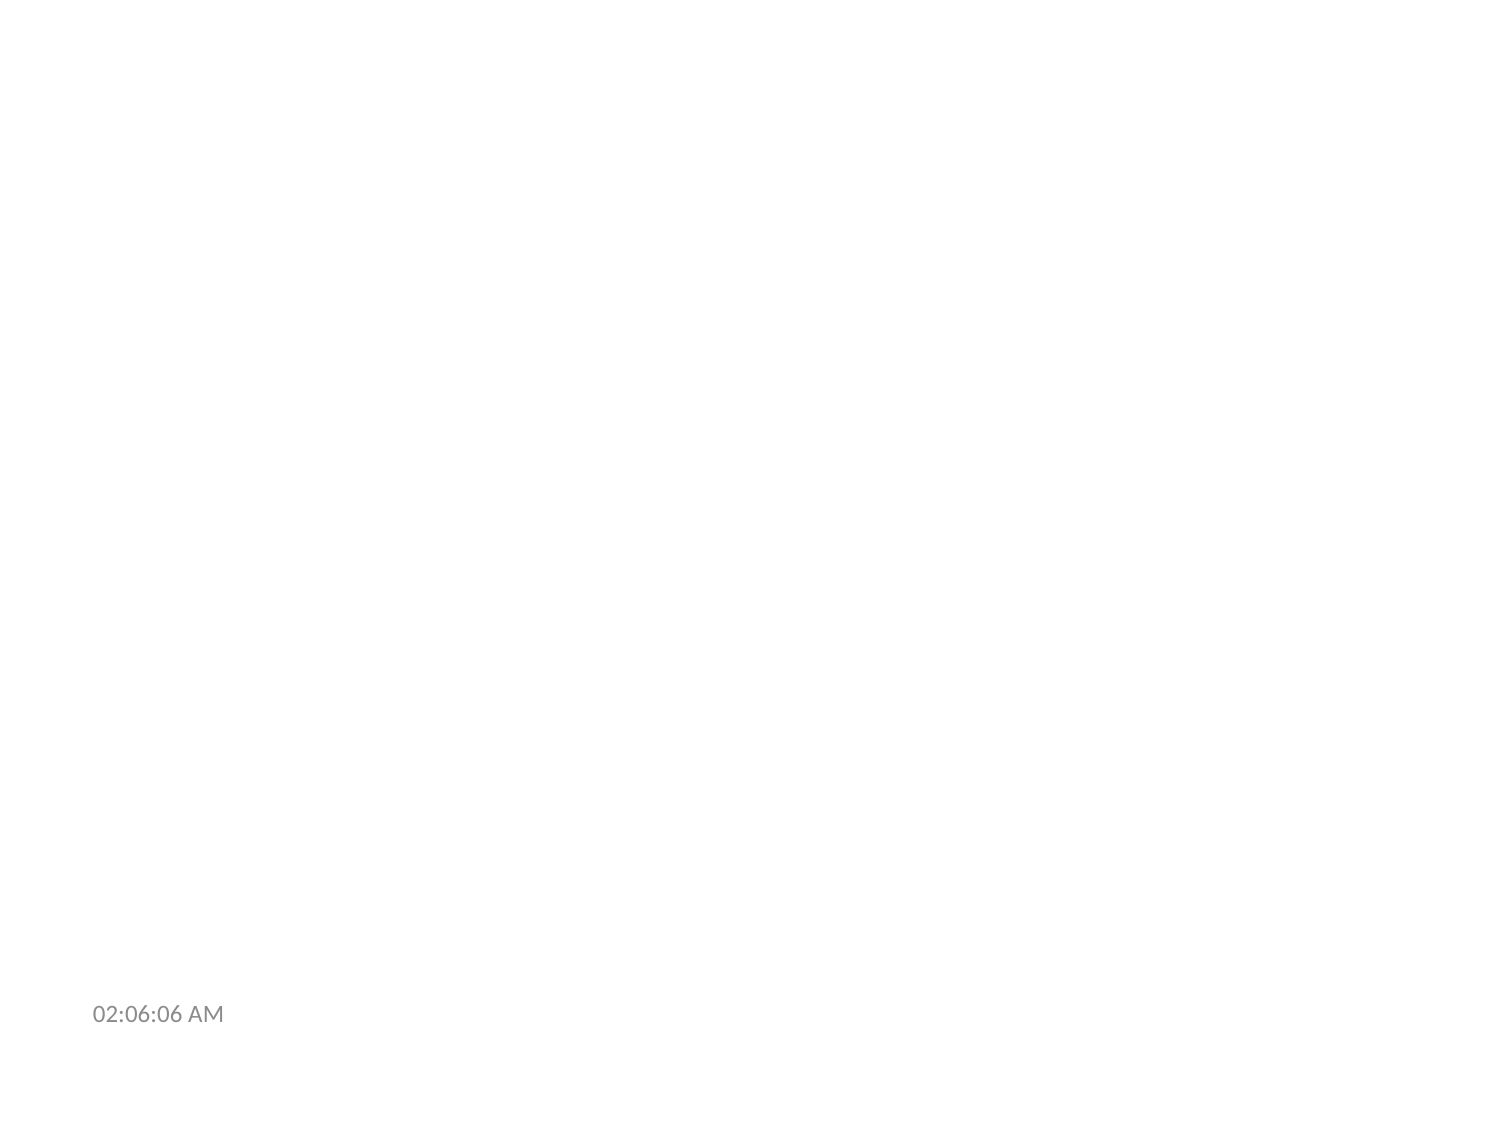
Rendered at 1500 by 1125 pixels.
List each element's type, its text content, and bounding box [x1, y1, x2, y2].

text_box 3:35:09 PM [77, 982, 428, 1043]
